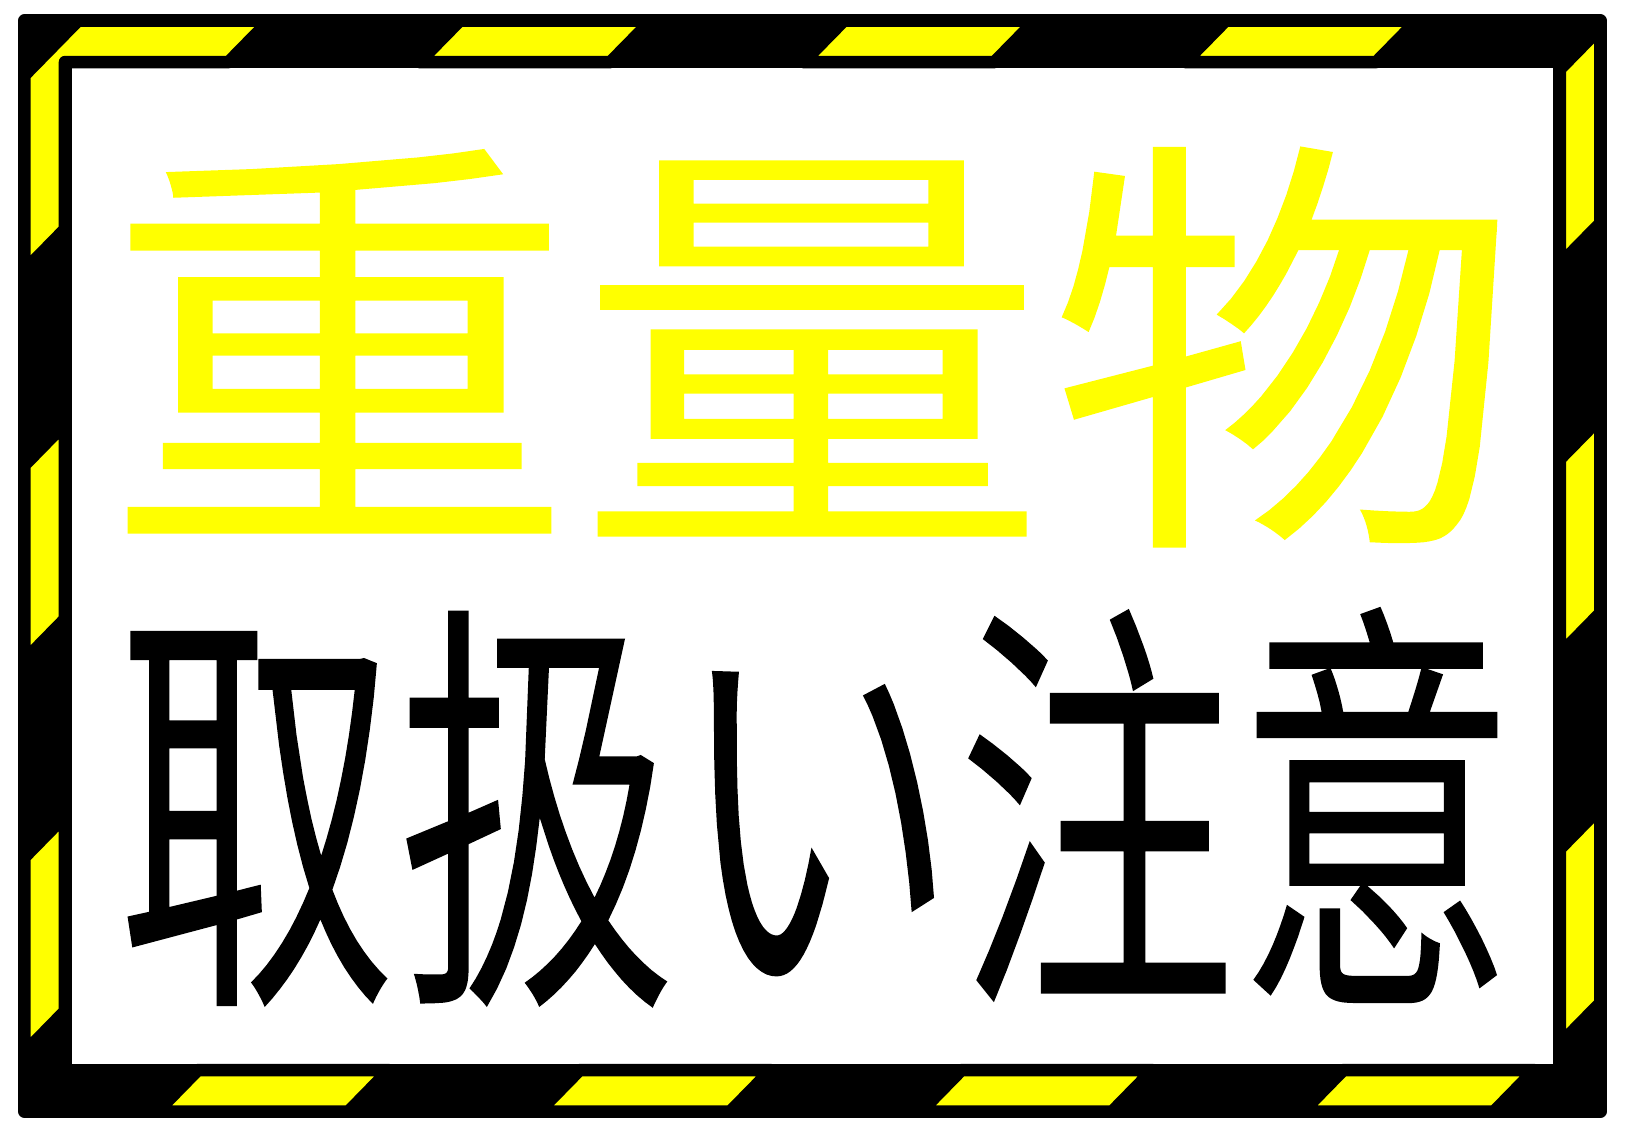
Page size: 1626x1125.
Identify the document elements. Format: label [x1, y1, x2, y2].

text_box [24, 20, 1601, 1112]
